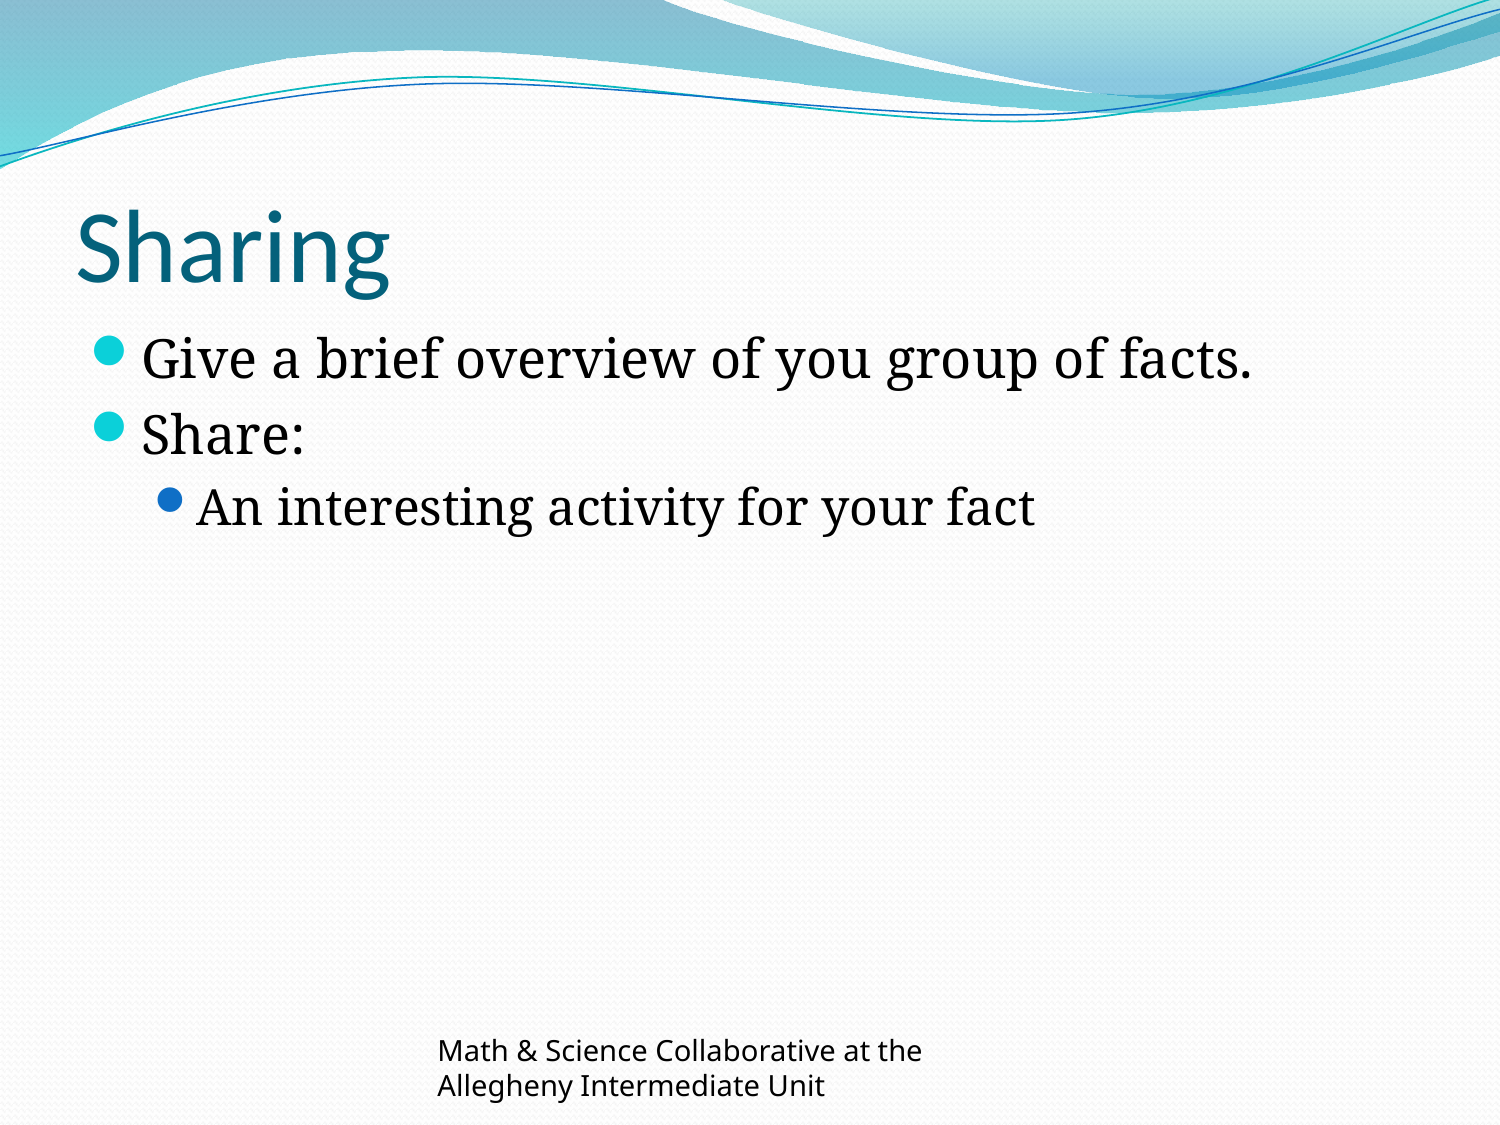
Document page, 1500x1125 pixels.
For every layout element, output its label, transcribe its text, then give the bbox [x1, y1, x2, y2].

list Give a brief overview of you group of facts. Share: An interesting activity for your fact [75, 317, 1425, 1038]
footer Math & Science Collaborative at the Allegheny Intermediate Unit [437, 1042, 988, 1103]
title Sharing [75, 115, 1425, 303]
